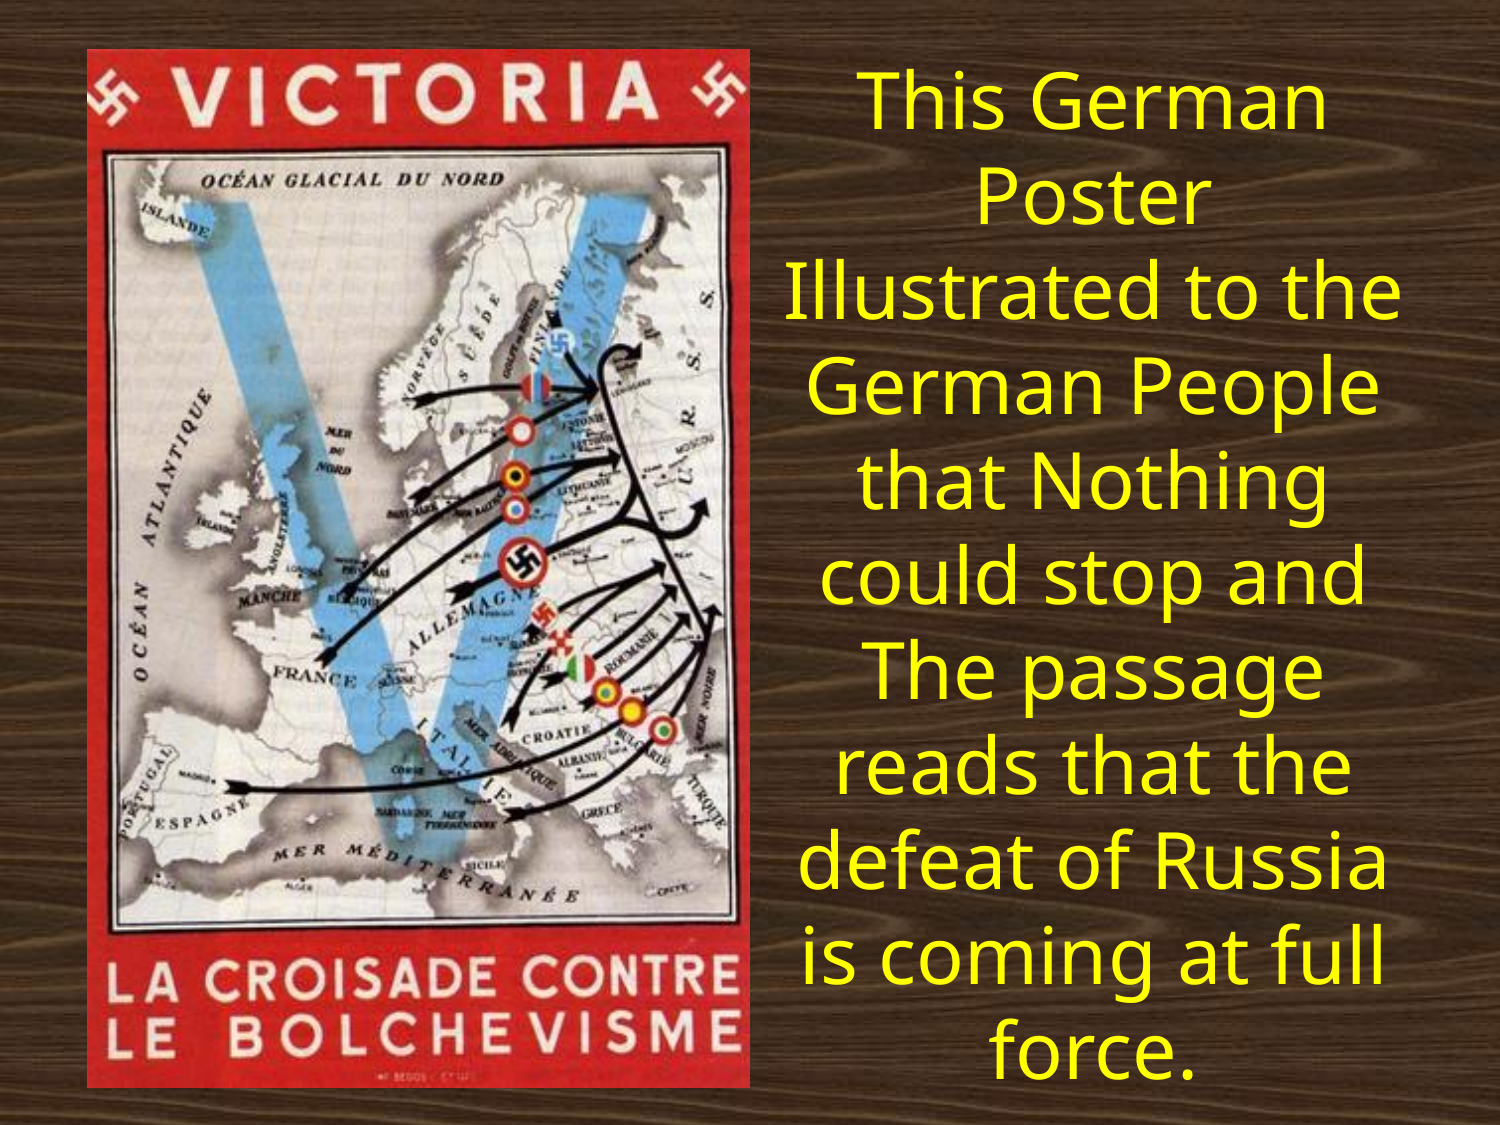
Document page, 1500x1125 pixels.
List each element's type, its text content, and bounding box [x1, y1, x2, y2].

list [87, 49, 751, 1088]
picture [0, 0, 1500, 1125]
title This German Poster Illustrated to the German People that Nothing could stop and The passage reads that the defeat of Russia is coming at full force. [762, 45, 1425, 1100]
